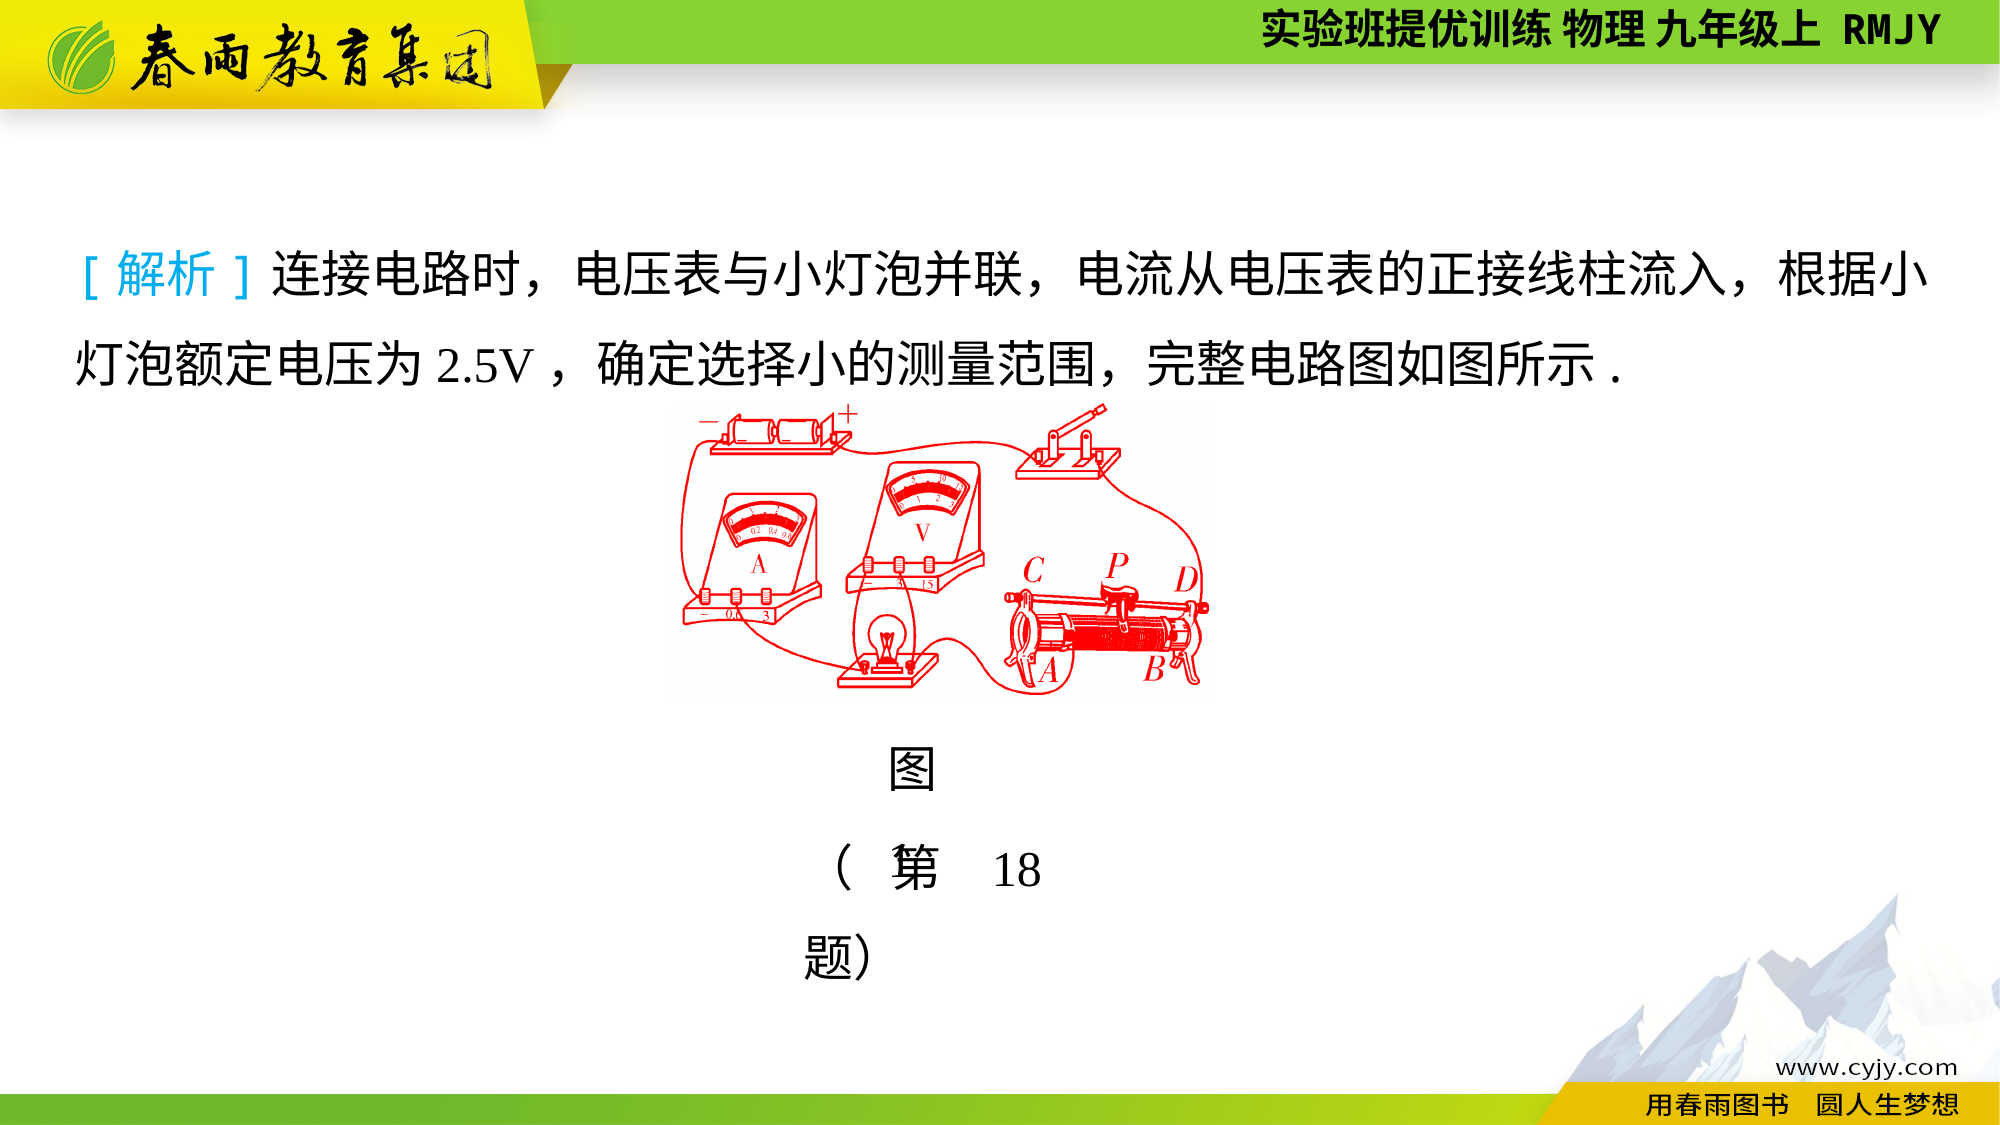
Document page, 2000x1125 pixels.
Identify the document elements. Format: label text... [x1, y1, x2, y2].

picture [0, 0, 2000, 1125]
text_box （第18题） [788, 798, 1069, 904]
text_box 图1 [872, 705, 978, 805]
list [解析]连接电路时，电压表与小灯泡并联，电流从电压表的正接线柱流入，根据小灯泡额定电压为2.5V，确定选择小的测量范围，完整电路图如图所示. [59, 205, 1944, 403]
